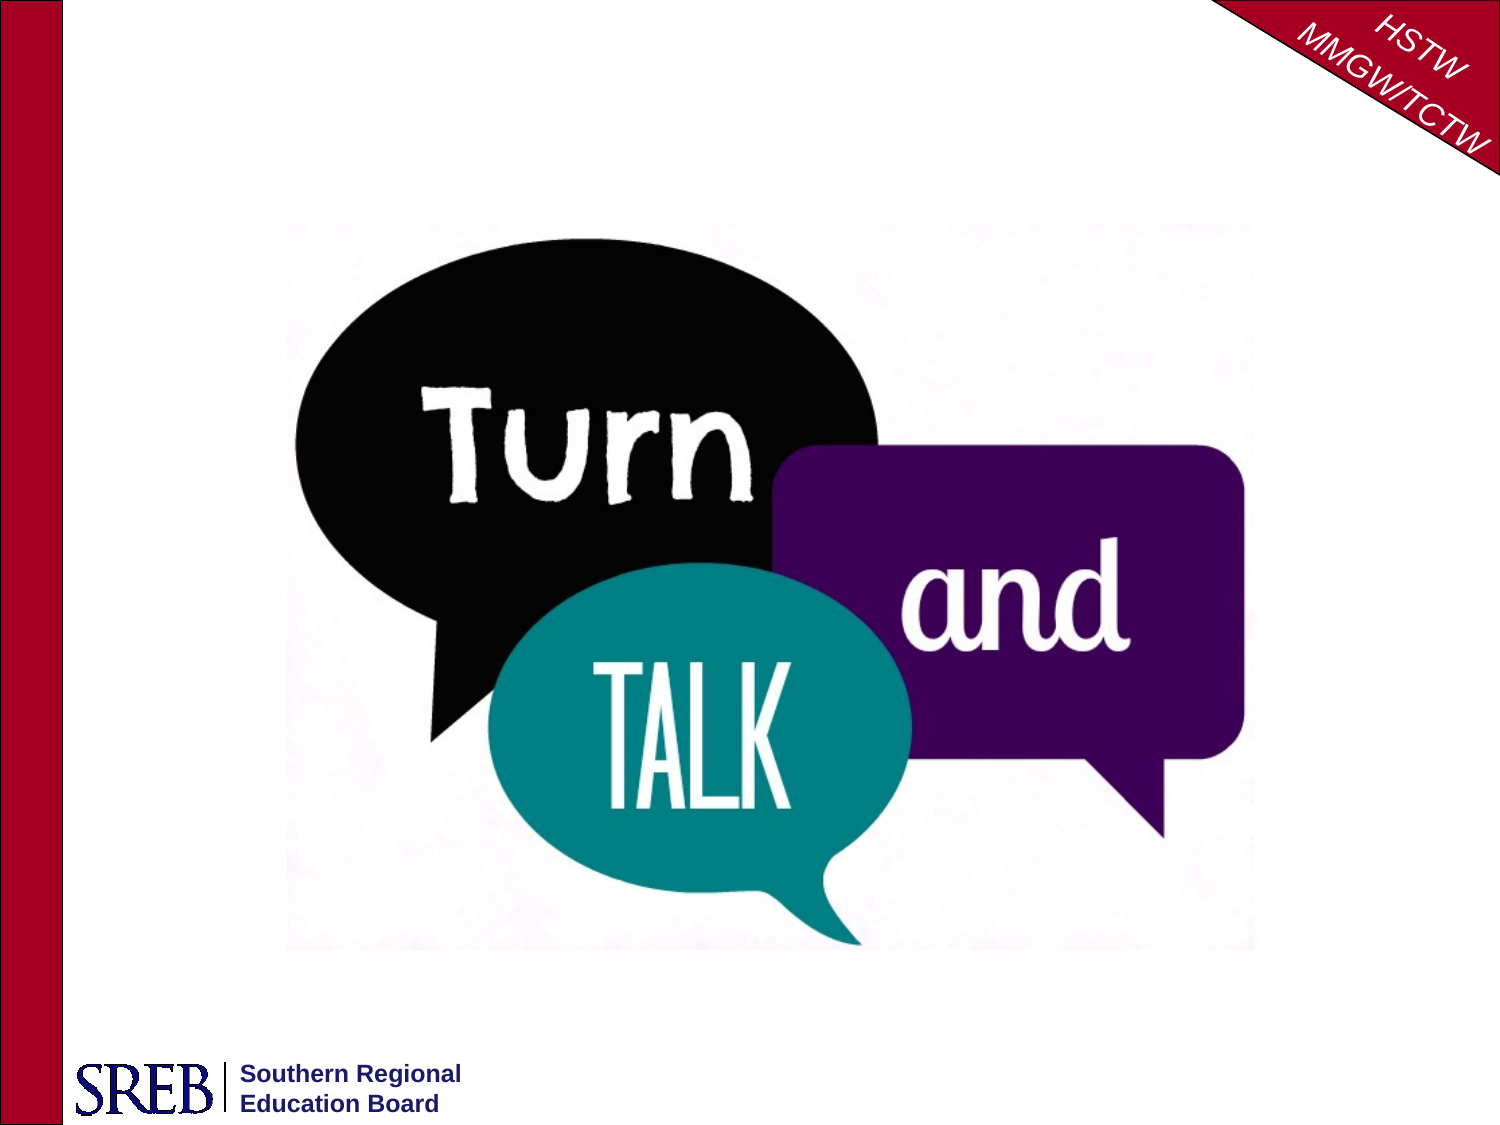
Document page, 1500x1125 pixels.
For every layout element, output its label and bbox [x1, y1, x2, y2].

list [287, 224, 1255, 951]
